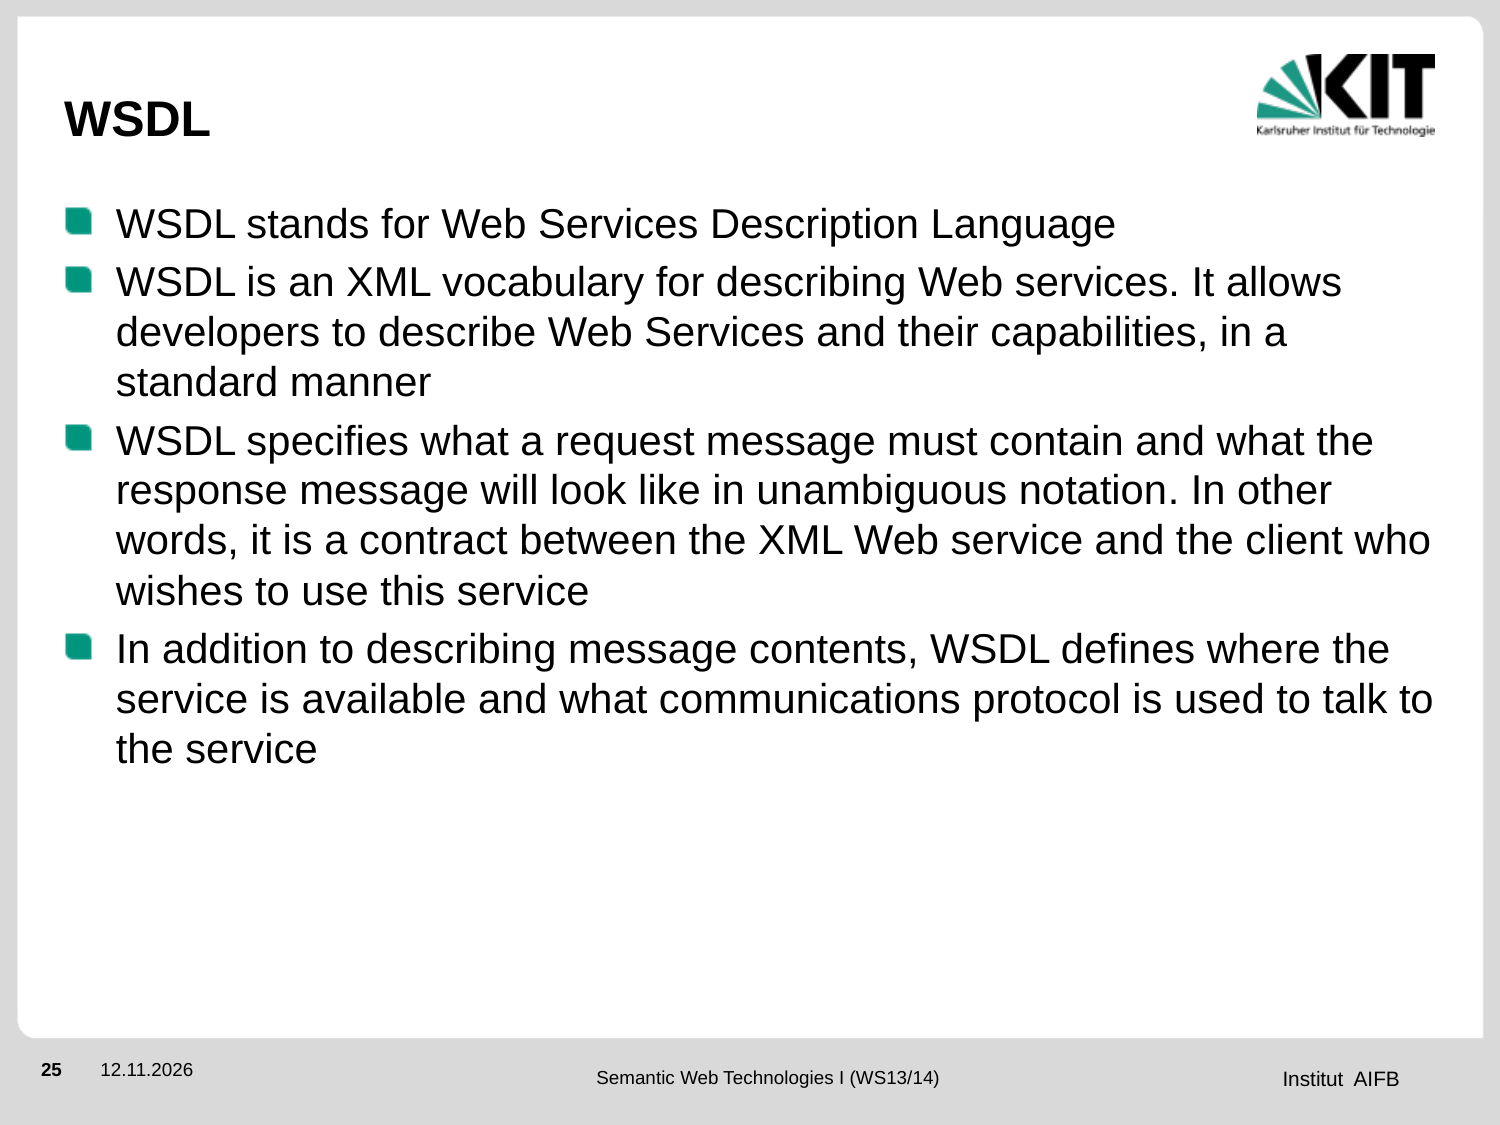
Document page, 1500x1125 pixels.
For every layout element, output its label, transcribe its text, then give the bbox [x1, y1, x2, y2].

picture [0, 0, 1500, 1125]
title WSDL [64, 54, 1198, 147]
list WSDL stands for Web Services Description Language WSDL is an XML vocabulary for describing Web services. It allows developers to describe Web Services and their capabilities, in a standard manner WSDL specifies what a request message must contain and what the response message will look like in unambiguous notation. In other words, it is a contract between the XML Web service and the client who wishes to use this service In addition to describing message contents, WSDL defines where the service is available and what communications protocol is used to talk to the service [64, 196, 1436, 1000]
